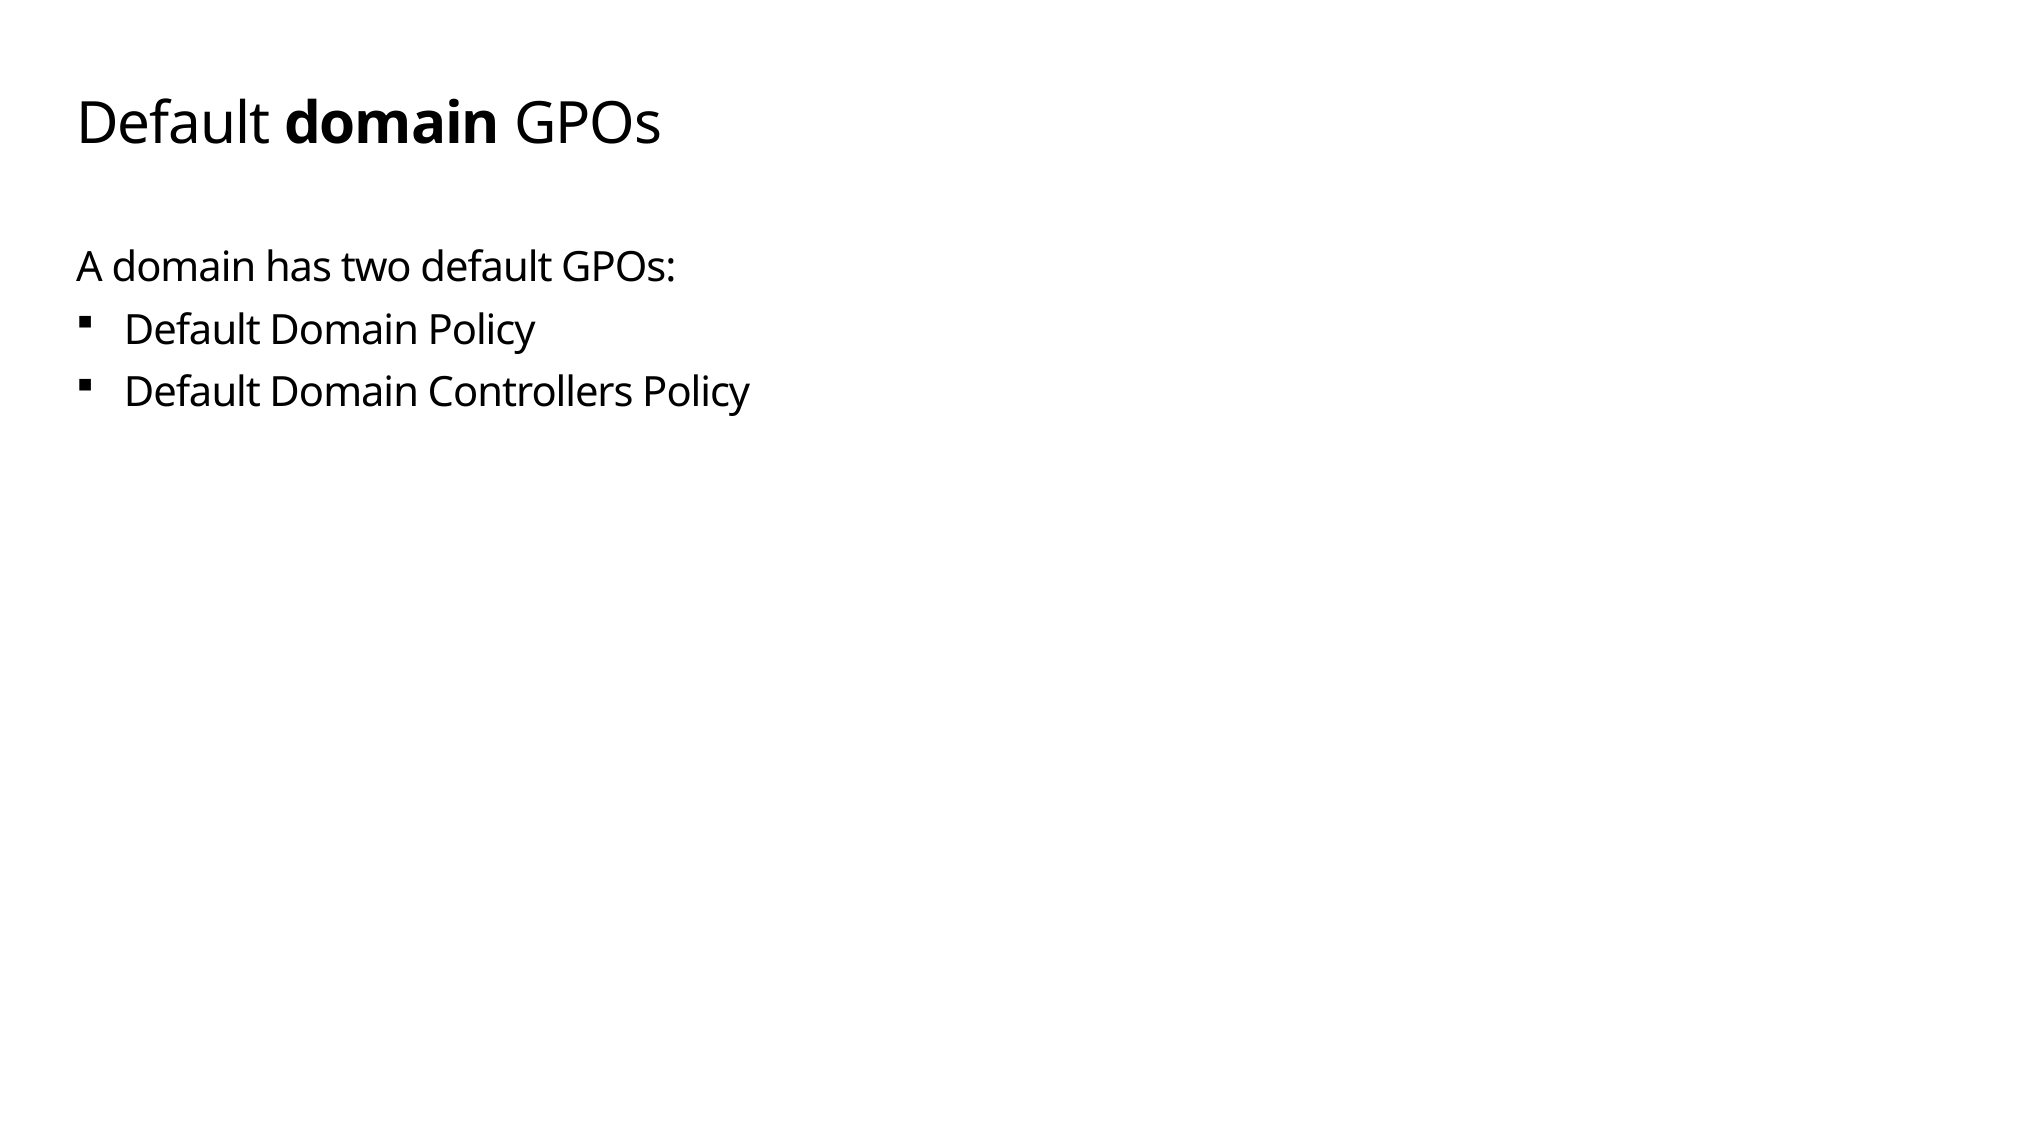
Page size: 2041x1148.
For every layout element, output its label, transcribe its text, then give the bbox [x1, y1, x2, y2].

list A domain has two default GPOs: Default Domain Policy Default Domain Controllers Policy [76, 240, 1900, 1014]
title Default domain GPOs [76, 93, 1968, 161]
